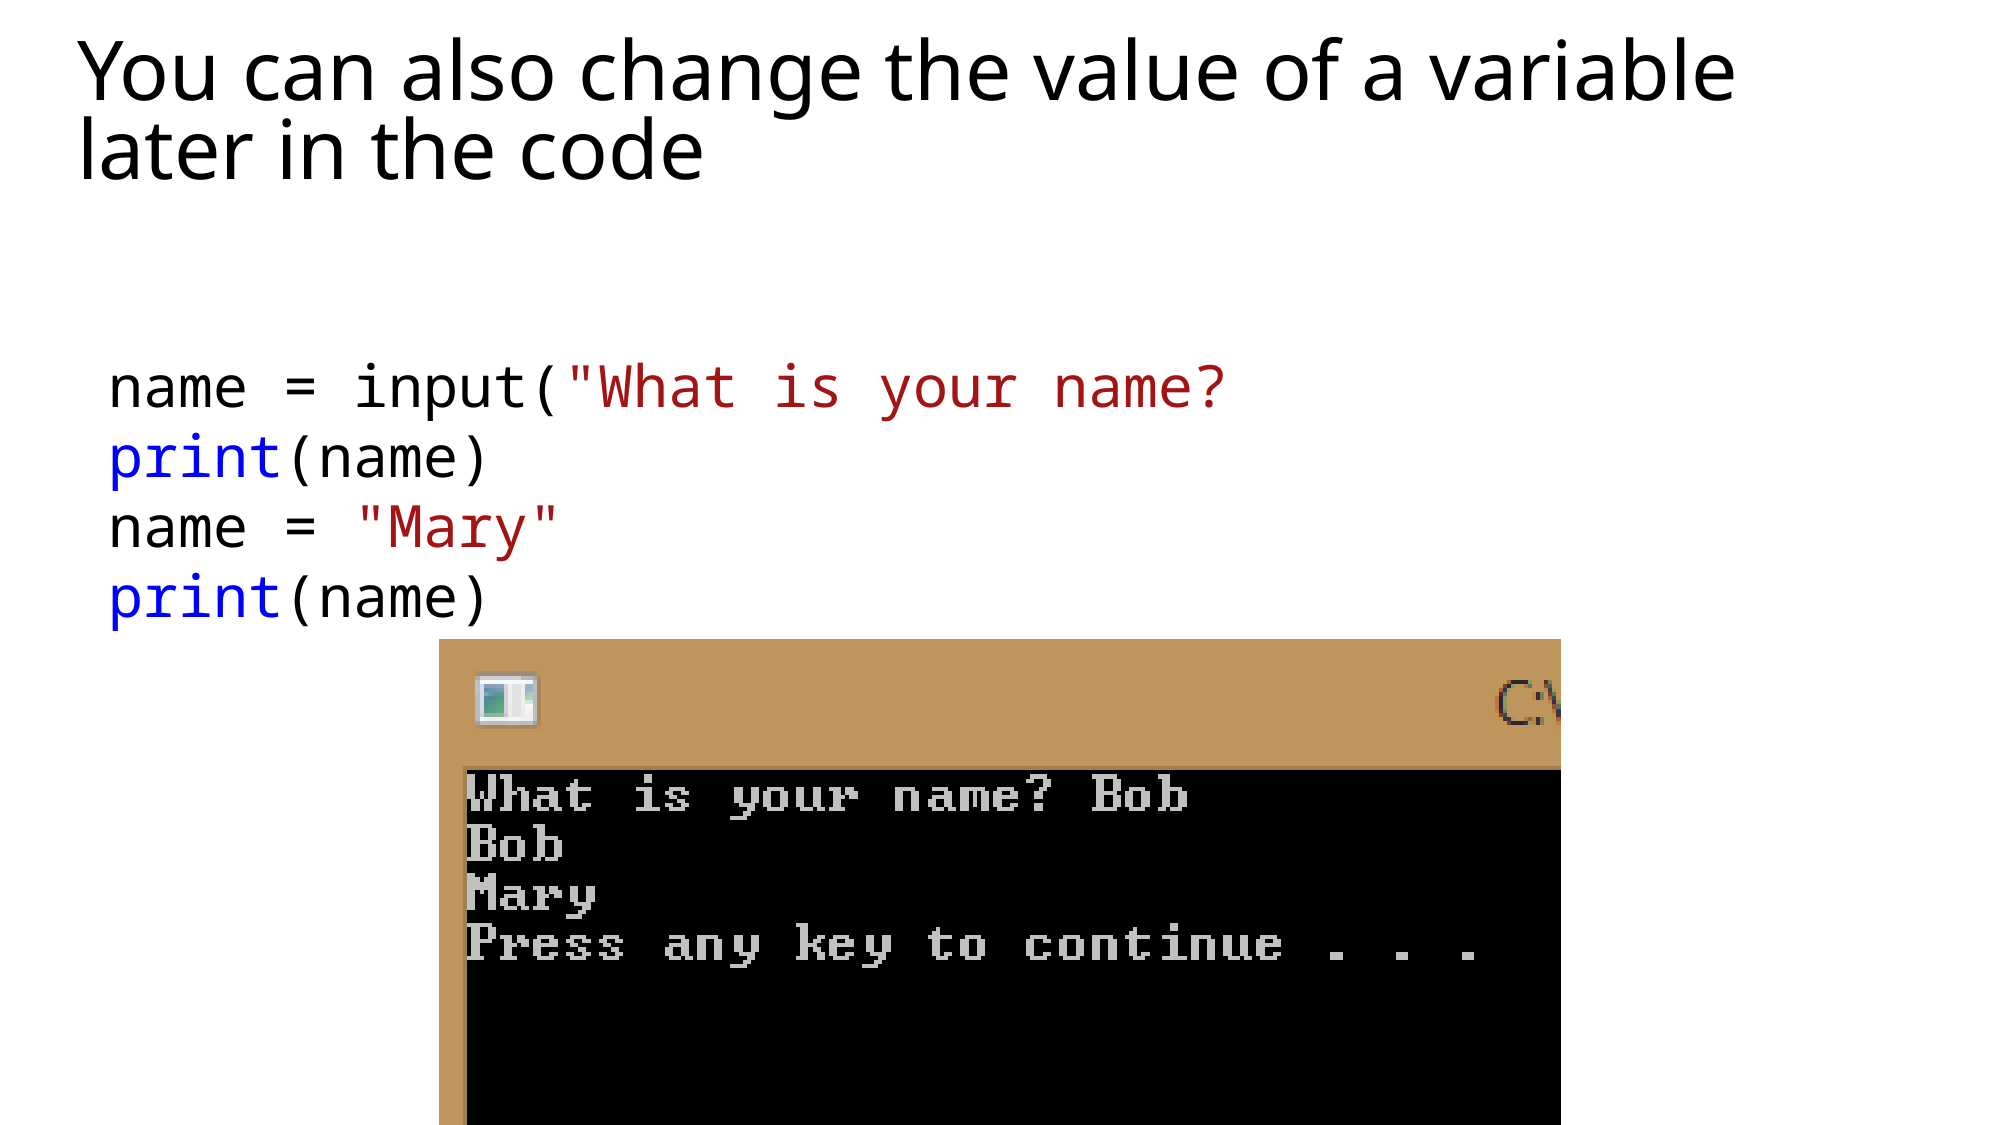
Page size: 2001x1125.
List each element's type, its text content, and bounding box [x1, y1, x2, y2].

text_box name = input("What is your name? print(name) name = "Mary" print(name) [93, 341, 1279, 707]
picture [438, 639, 1562, 1125]
title You can also change the value of a variable later in the code [62, 29, 1953, 205]
